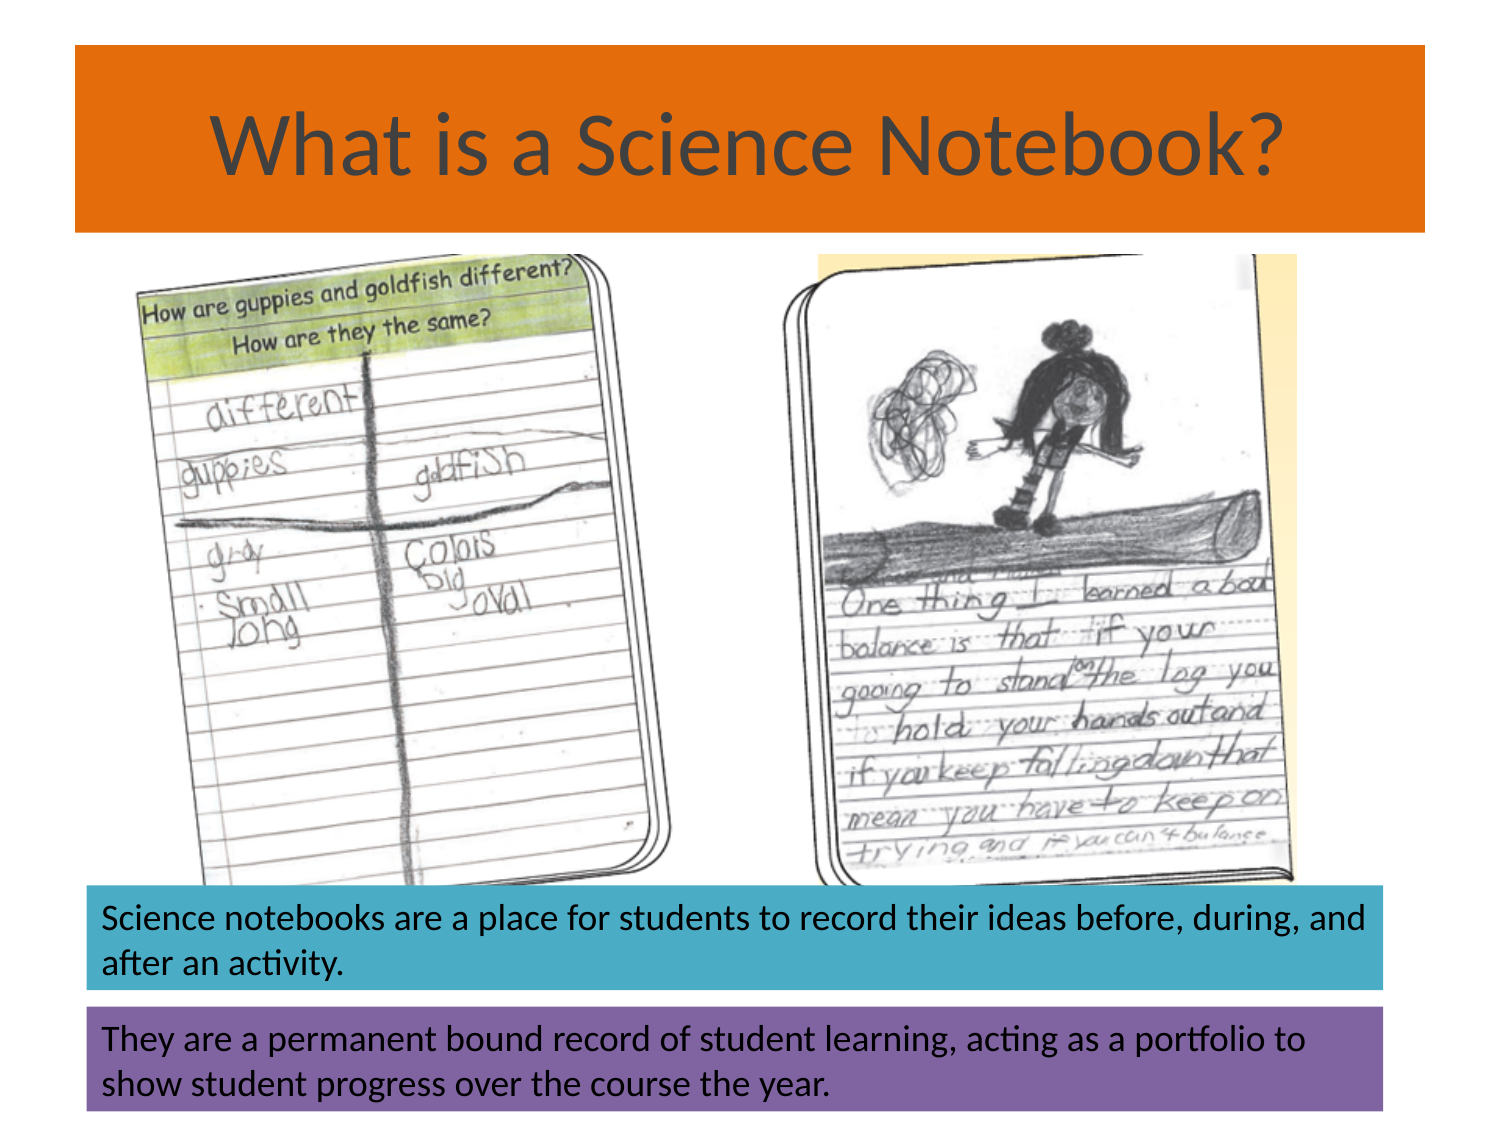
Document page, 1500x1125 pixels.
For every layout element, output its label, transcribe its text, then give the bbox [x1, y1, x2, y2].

title What is a Science Notebook? [75, 45, 1425, 233]
picture [130, 254, 674, 914]
text_box They are a permanent bound record of student learning, acting as a portfolio to show student progress over the course the year. [86, 1006, 1384, 1112]
picture [775, 254, 1298, 909]
text_box Science notebooks are a place for students to record their ideas before, during, and after an activity. [86, 885, 1384, 991]
